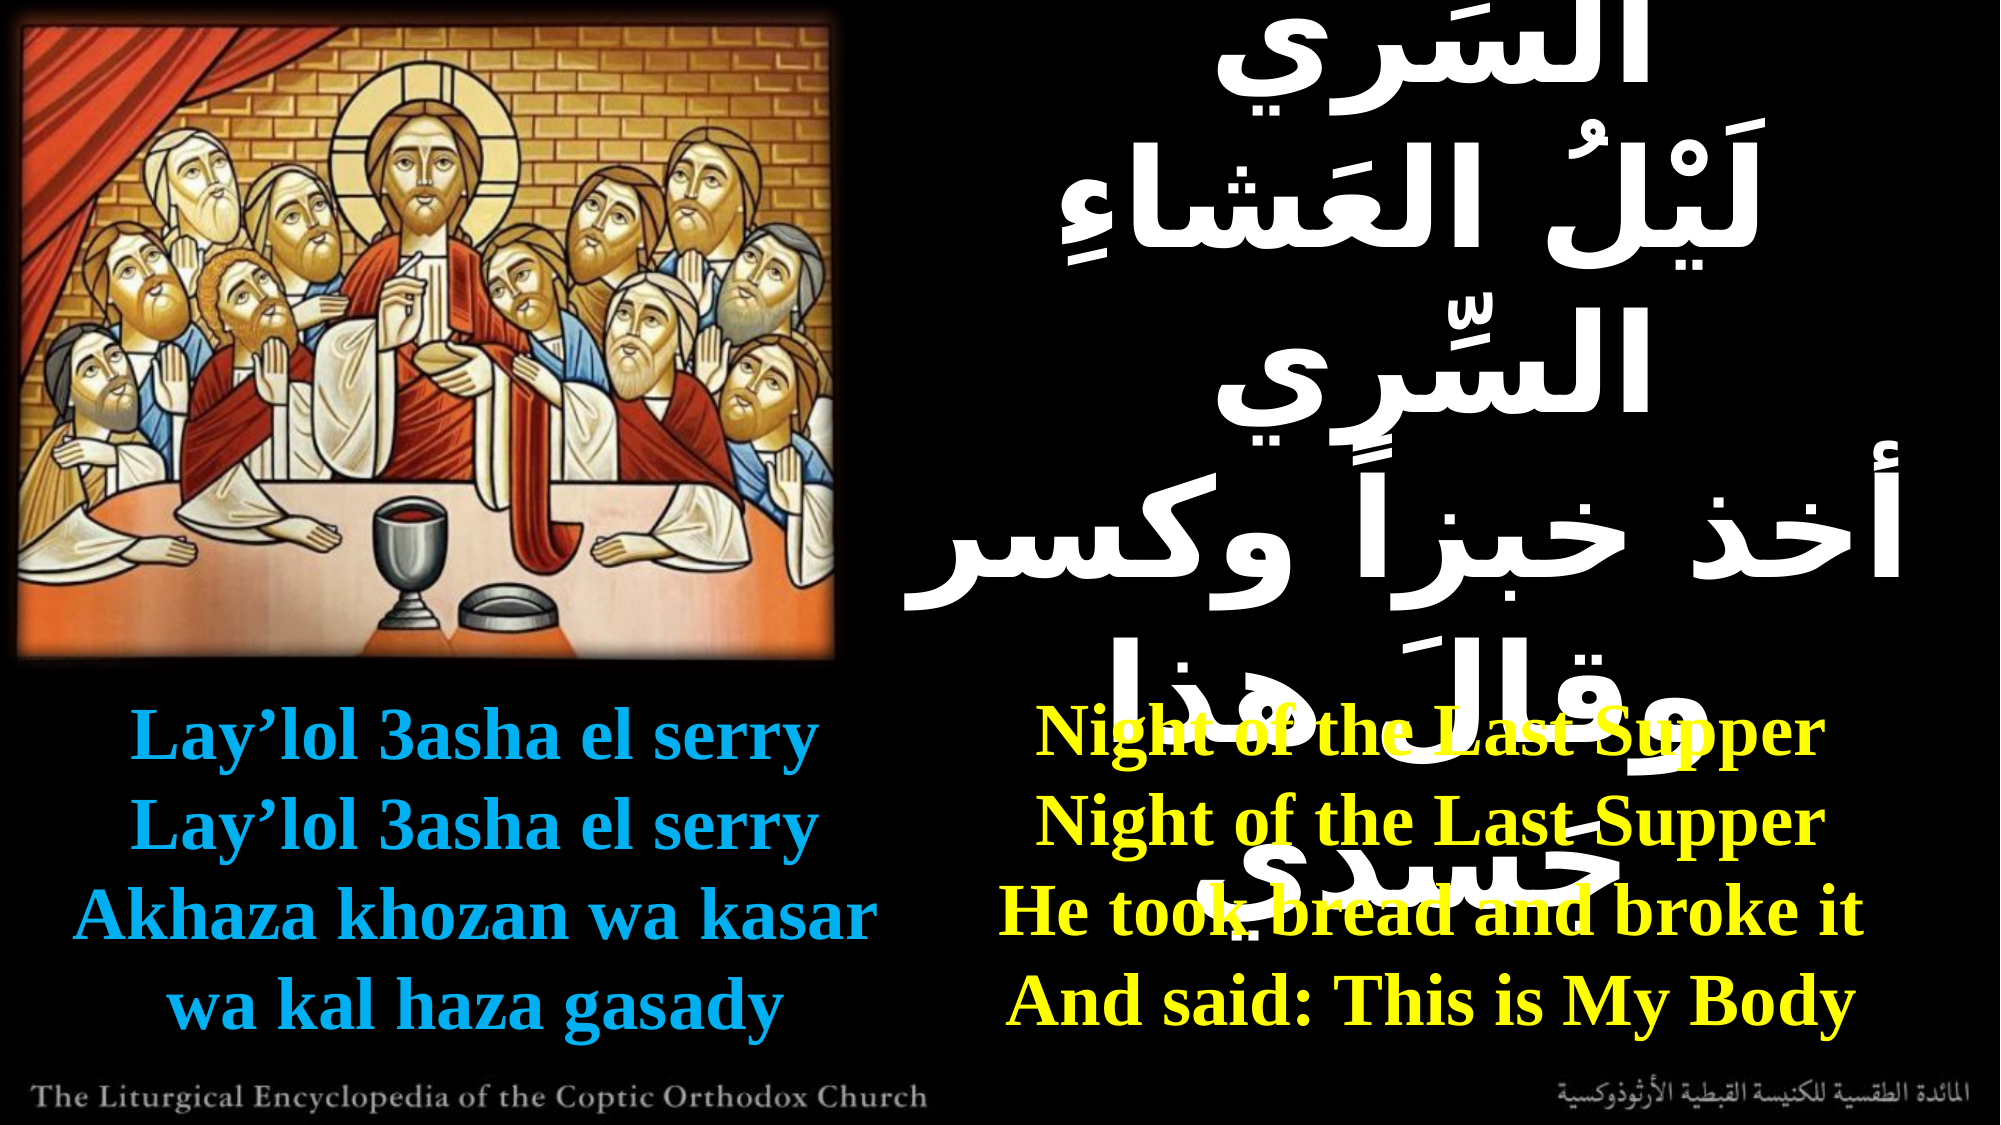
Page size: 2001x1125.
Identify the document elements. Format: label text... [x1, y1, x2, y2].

text_box Night of the Last Supper Night of the Last Supper He took bread and broke it And said: This is My Body [894, 673, 1968, 1076]
text_box لَيْلُ العَشاءِ السِّري لَيْلُ العَشاءِ السِّري أخذ خبزاً وكسر وقالَ هذا جَسدي [874, 0, 1948, 677]
picture [0, 0, 2000, 1125]
text_box Lay’lol 3asha el serry Lay’lol 3asha el serry Akhaza khozan wa kasar wa kal haza gasady [17, 677, 934, 1039]
